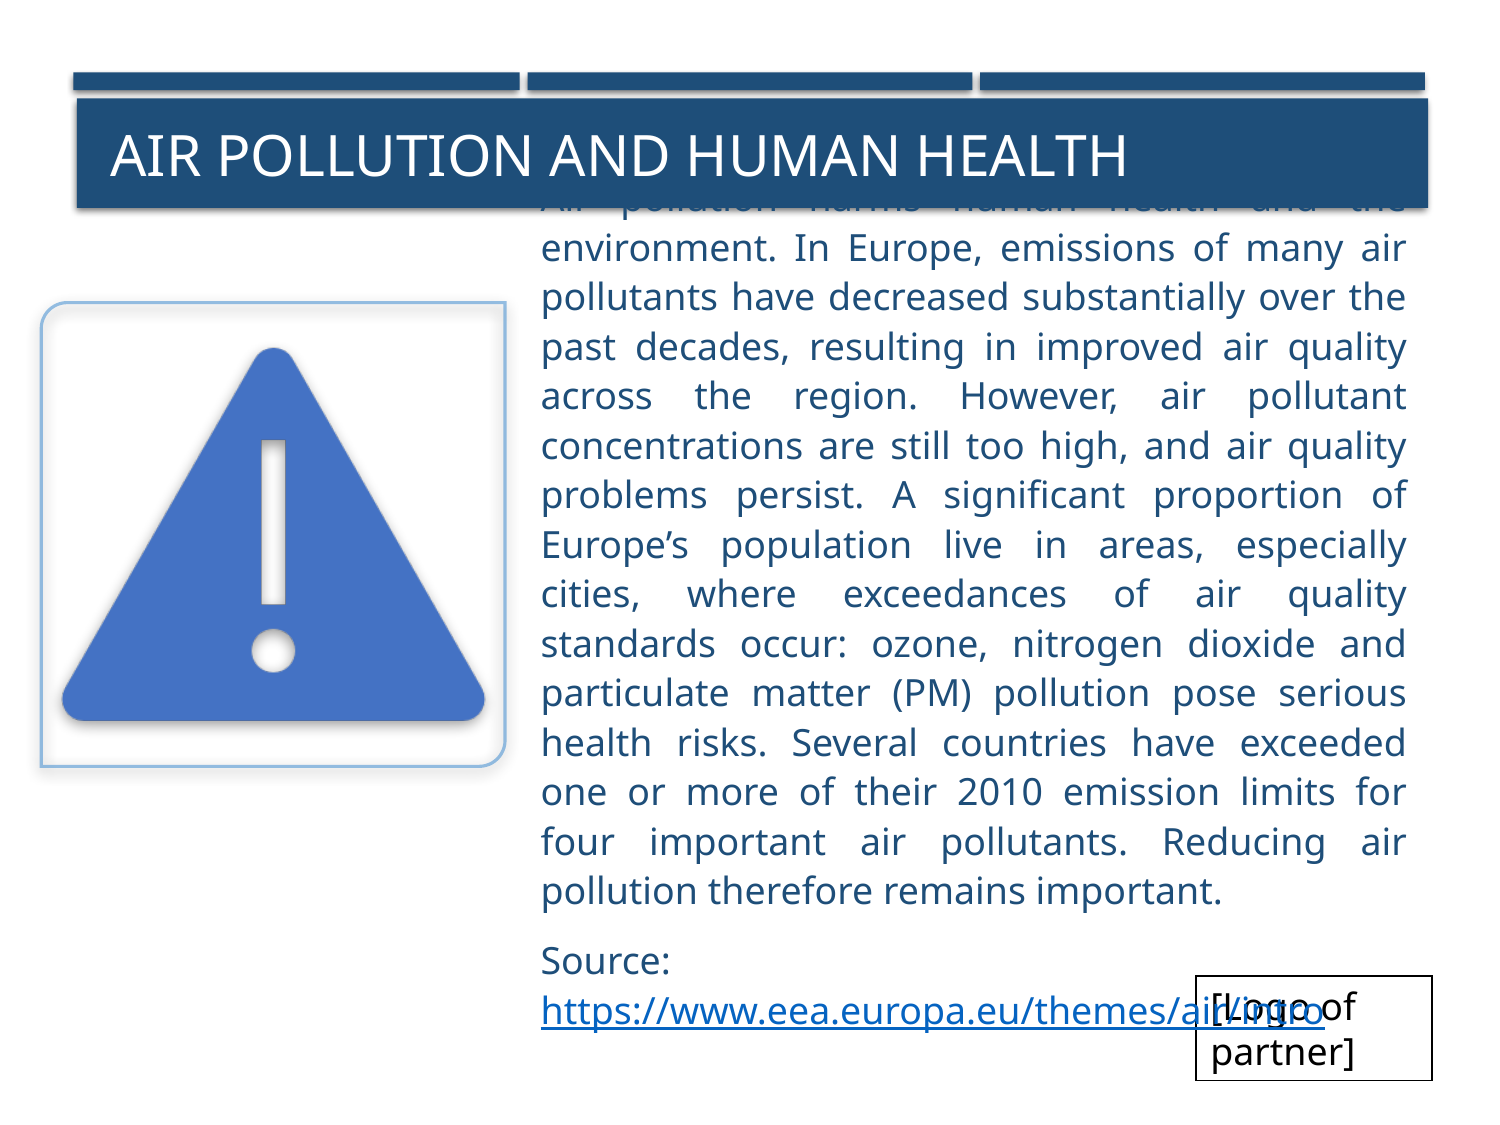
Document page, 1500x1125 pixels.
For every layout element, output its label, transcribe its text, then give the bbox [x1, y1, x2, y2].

picture [40, 302, 506, 767]
list Air pollution harms human health and the environment. In Europe, emissions of many air pollutants have decreased substantially over the past decades, resulting in improved air quality across the region. However, air pollutant concentrations are still too high, and air quality problems persist. A significant proportion of Europe’s population live in areas, especially cities, where exceedances of air quality standards occur: ozone, nitrogen dioxide and particulate matter (PM) pollution pose serious health risks. Several countries have exceeded one or more of their 2010 emission limits for four important air pollutants. Reducing air pollution therefore remains important. Source: https://www.eea.europa.eu/themes/air/intro [525, 243, 1423, 965]
title Air pollution and human health [95, 111, 1406, 196]
